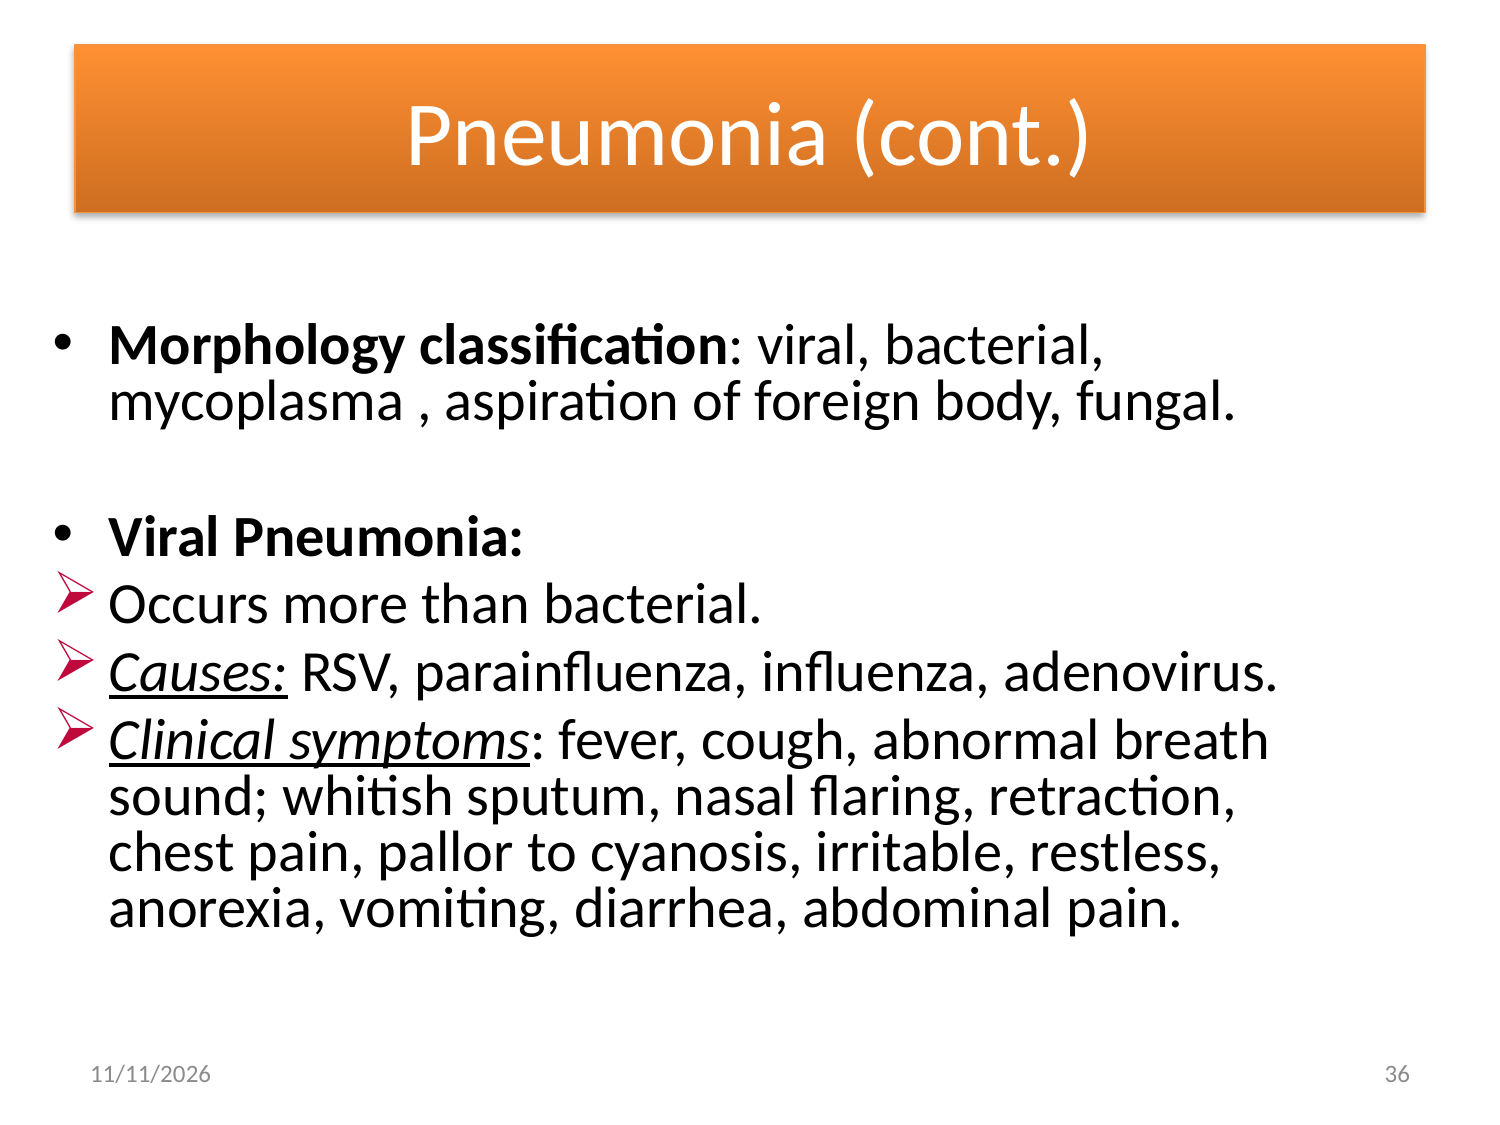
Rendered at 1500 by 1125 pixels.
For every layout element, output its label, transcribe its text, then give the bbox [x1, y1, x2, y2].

slide_number 36 [1074, 1042, 1425, 1103]
title Pneumonia (cont.) [74, 44, 1426, 213]
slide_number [75, 1042, 425, 1103]
list Morphology classification: viral, bacterial, mycoplasma , aspiration of foreign body, fungal. Viral Pneumonia: Occurs more than bacterial. Causes: RSV, parainfluenza, influenza, adenovirus. Clinical symptoms: fever, cough, abnormal breath sound; whitish sputum, nasal flaring, retraction, chest pain, pallor to cyanosis, irritable, restless, anorexia, vomiting, diarrhea, abdominal pain. [37, 312, 1313, 988]
